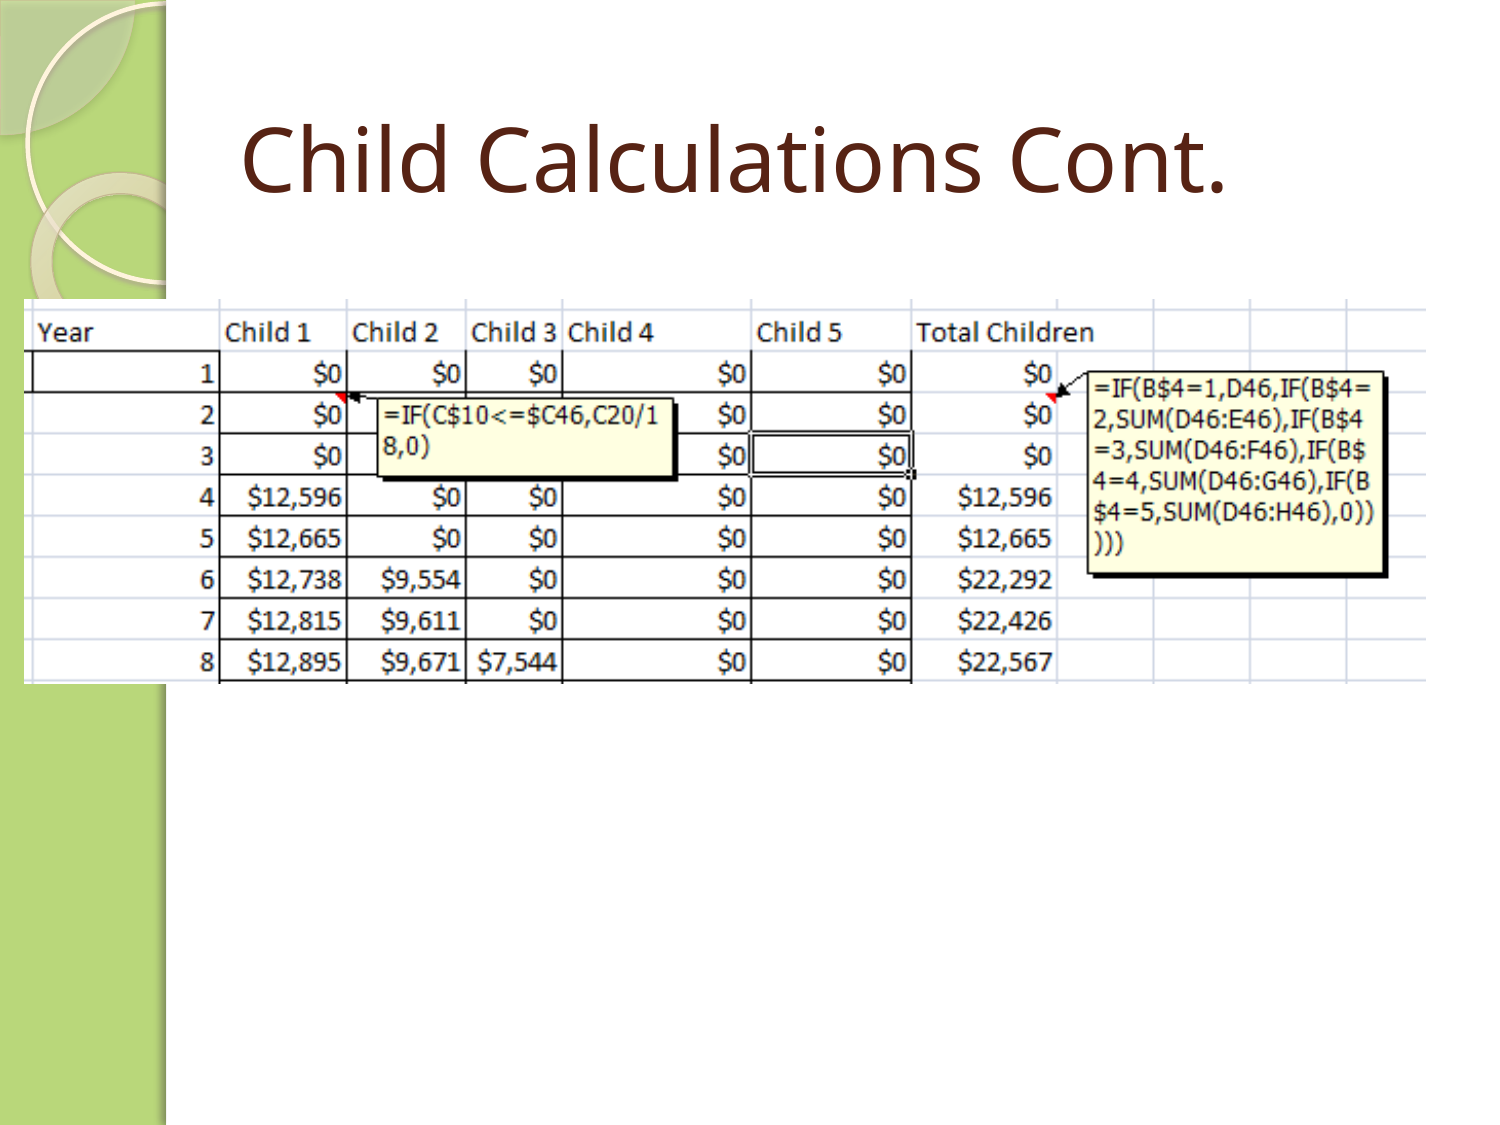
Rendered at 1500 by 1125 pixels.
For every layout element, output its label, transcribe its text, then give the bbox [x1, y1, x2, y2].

title Child Calculations Cont. [225, 62, 1455, 250]
picture [24, 299, 1427, 684]
